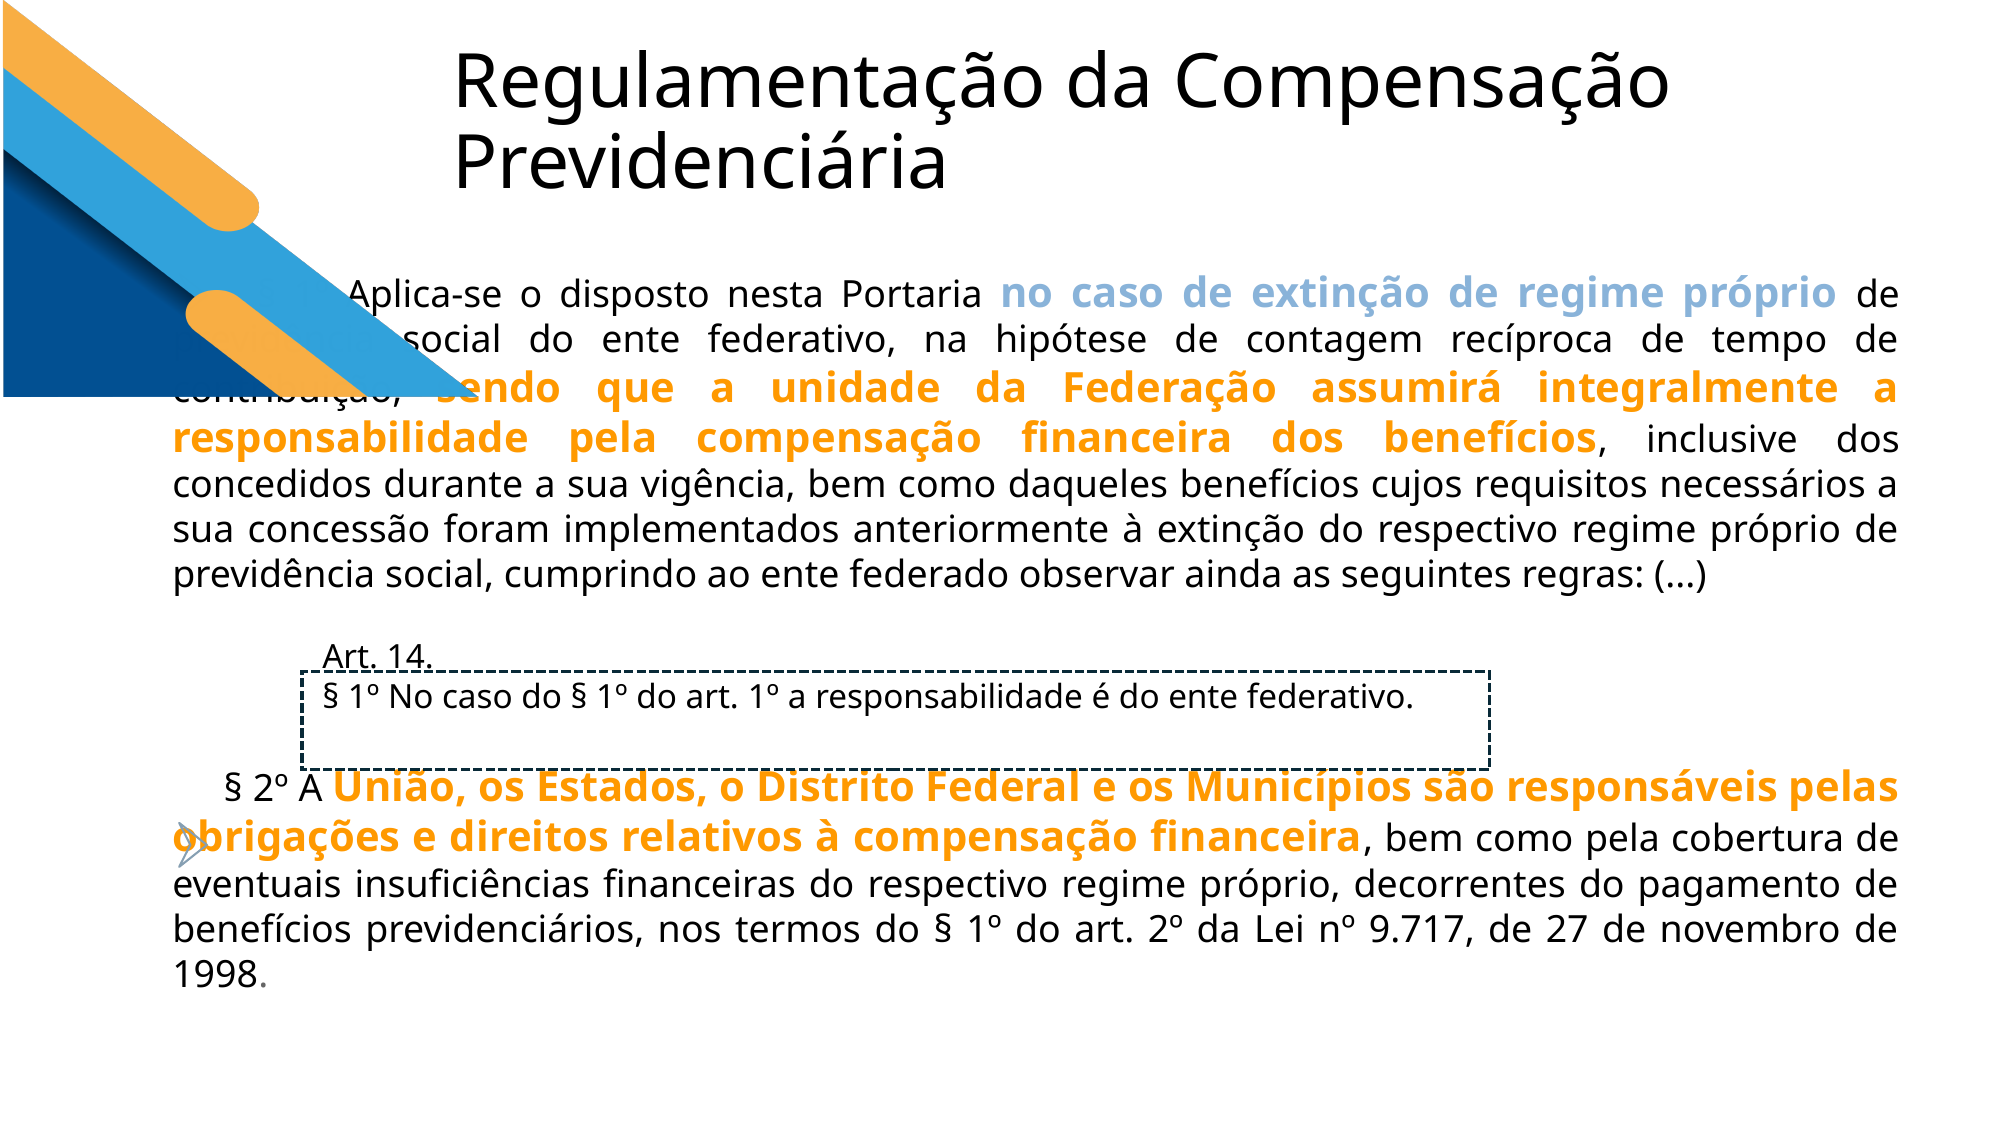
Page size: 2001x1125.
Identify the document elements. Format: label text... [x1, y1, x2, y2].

text_box [300, 670, 1491, 771]
title Regulamentação da Compensação Previdenciária [478, 22, 2000, 149]
text_box [2, 0, 478, 397]
text_box [179, 822, 207, 867]
text_box § 1º Aplica-se o disposto nesta Portaria no caso de extinção de regime próprio de previdência social do ente federativo, na hipótese de contagem recíproca de tempo de contribuição, sendo que a unidade da Federação assumirá integralmente a responsabilidade pela compensação financeira dos benefícios, inclusive dos concedidos durante a sua vigência, bem como daqueles benefícios cujos requisitos necessários a sua concessão foram implementados anteriormente à extinção do respectivo regime próprio de previdência social, cumprindo ao ente federado observar ainda as seguintes regras: (...) Art. 14. § 1º No caso do § 1º do art. 1º a responsabilidade é do ente federativo. § 2º A União, os Estados, o Distrito Federal e os Municípios são responsáveis pelas obrigações e direitos relativos à compensação financeira, bem como pela cobertura de eventuais insuficiências financeiras do respectivo regime próprio, decorrentes do pagamento de benefícios previdenciários, nos termos do § 1º do art. 2º da Lei nº 9.717, de 27 de novembro de 1998. [157, 257, 1915, 1003]
